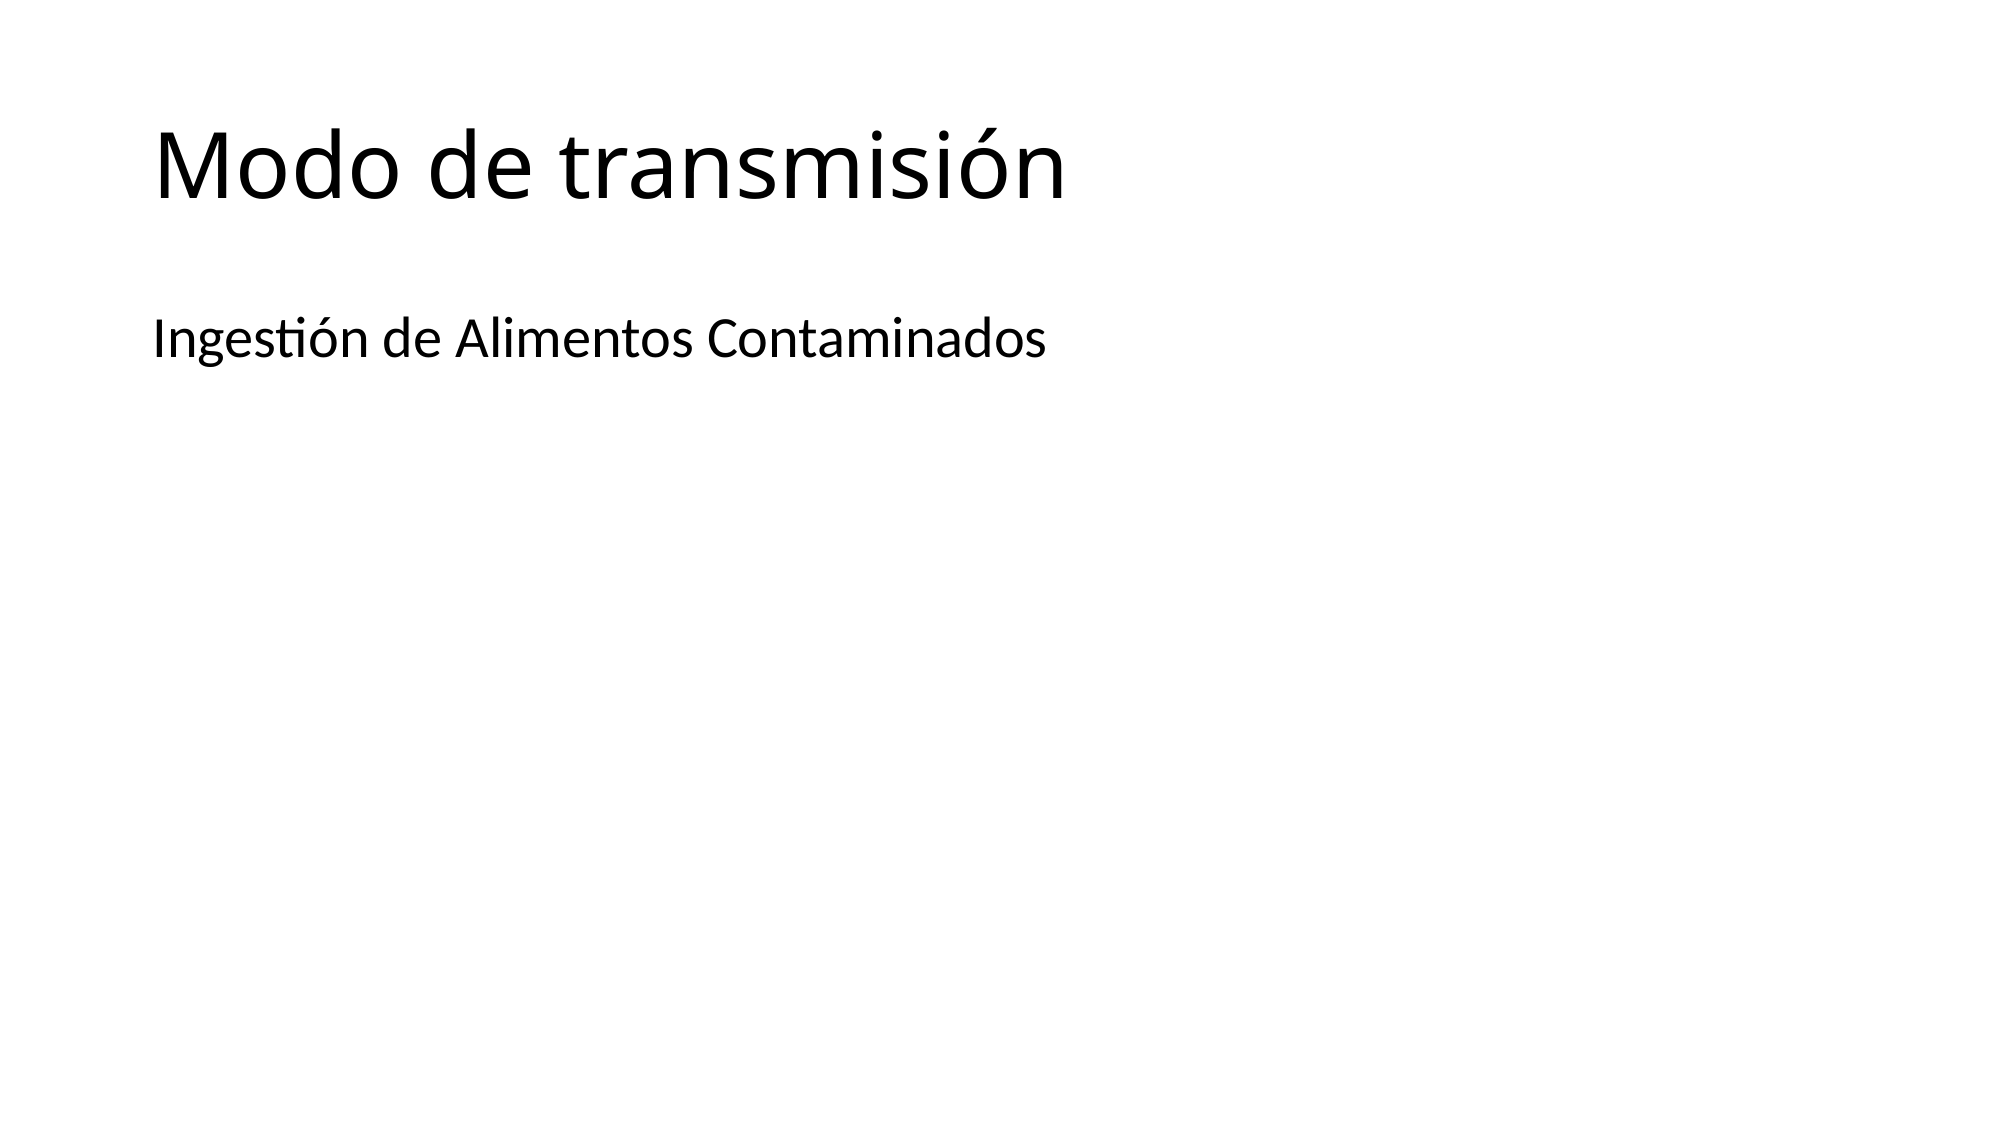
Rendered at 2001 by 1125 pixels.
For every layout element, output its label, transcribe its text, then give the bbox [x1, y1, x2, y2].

title Modo de transmisión [137, 59, 1863, 278]
list Ingestión de Alimentos Contaminados [137, 299, 1863, 1014]
